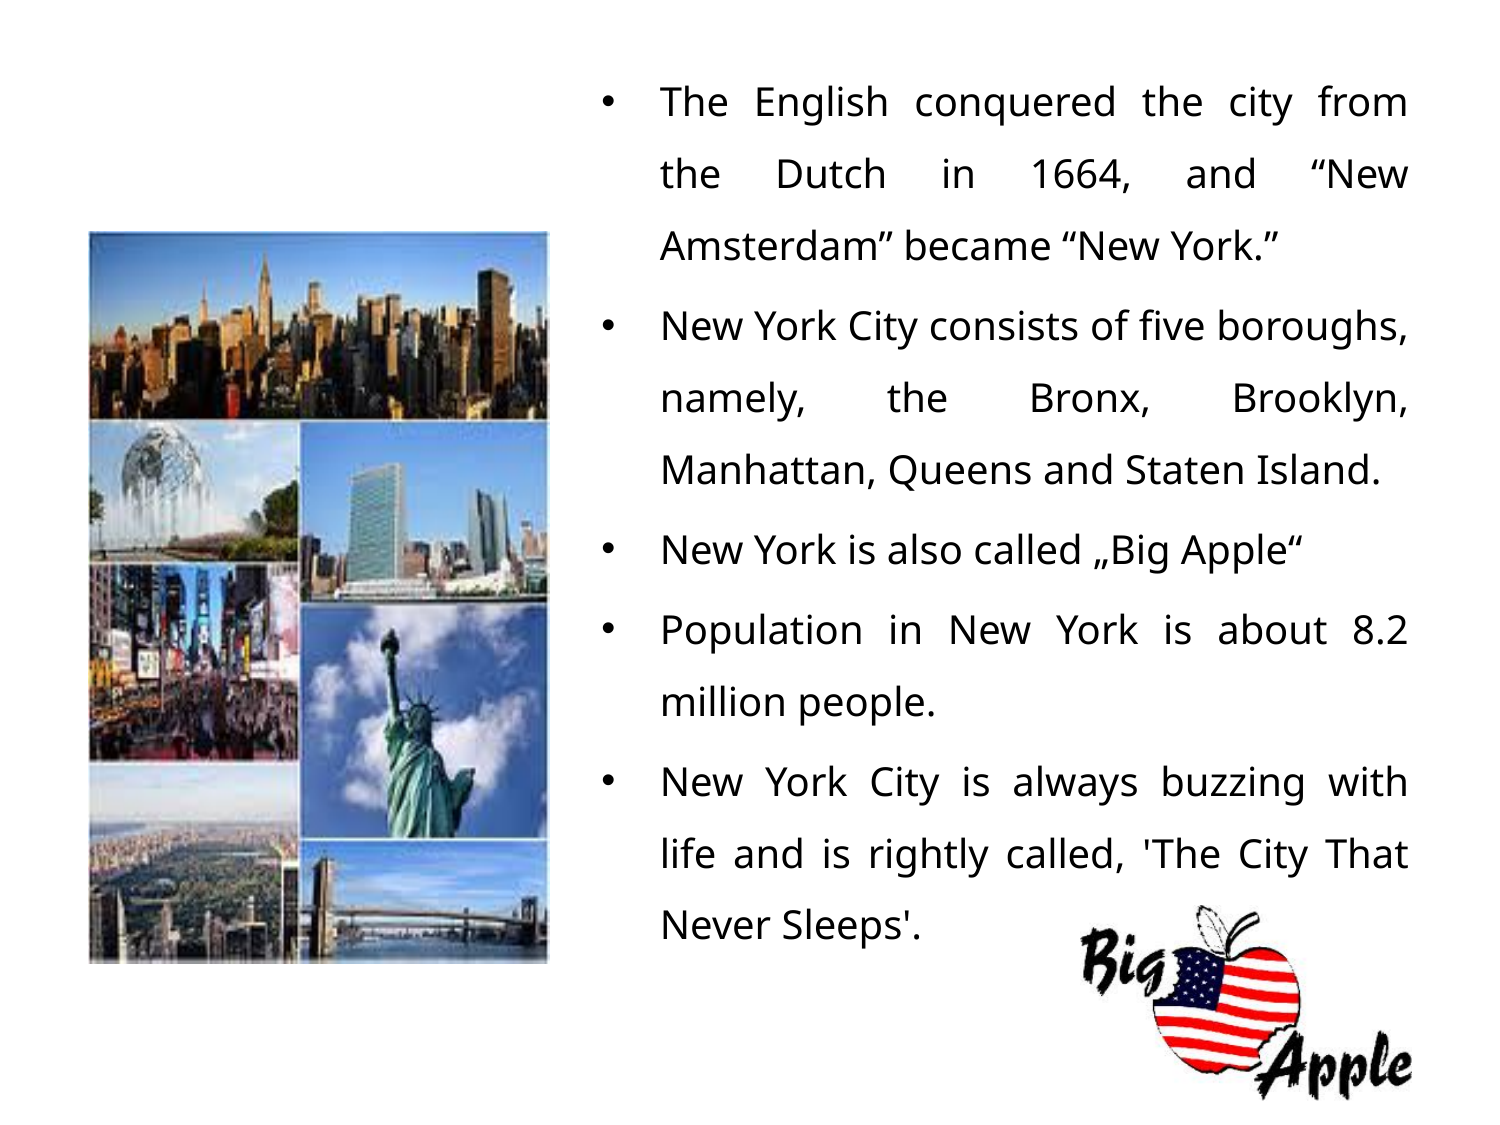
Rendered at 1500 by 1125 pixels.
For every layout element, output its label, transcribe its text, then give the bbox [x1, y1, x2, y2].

list The English conquered the city from the Dutch in 1664, and “New Amsterdam” became “New York.” New York City consists of five boroughs, namely, the Bronx, Brooklyn, Manhattan, Queens and Staten Island. New York is also called „Big Apple“ Population in New York is about 8.2 million people. New York City is always buzzing with life and is rightly called, 'The City That Never Sleeps'. [586, 44, 1425, 1005]
picture [1080, 904, 1412, 1105]
picture [88, 231, 550, 965]
